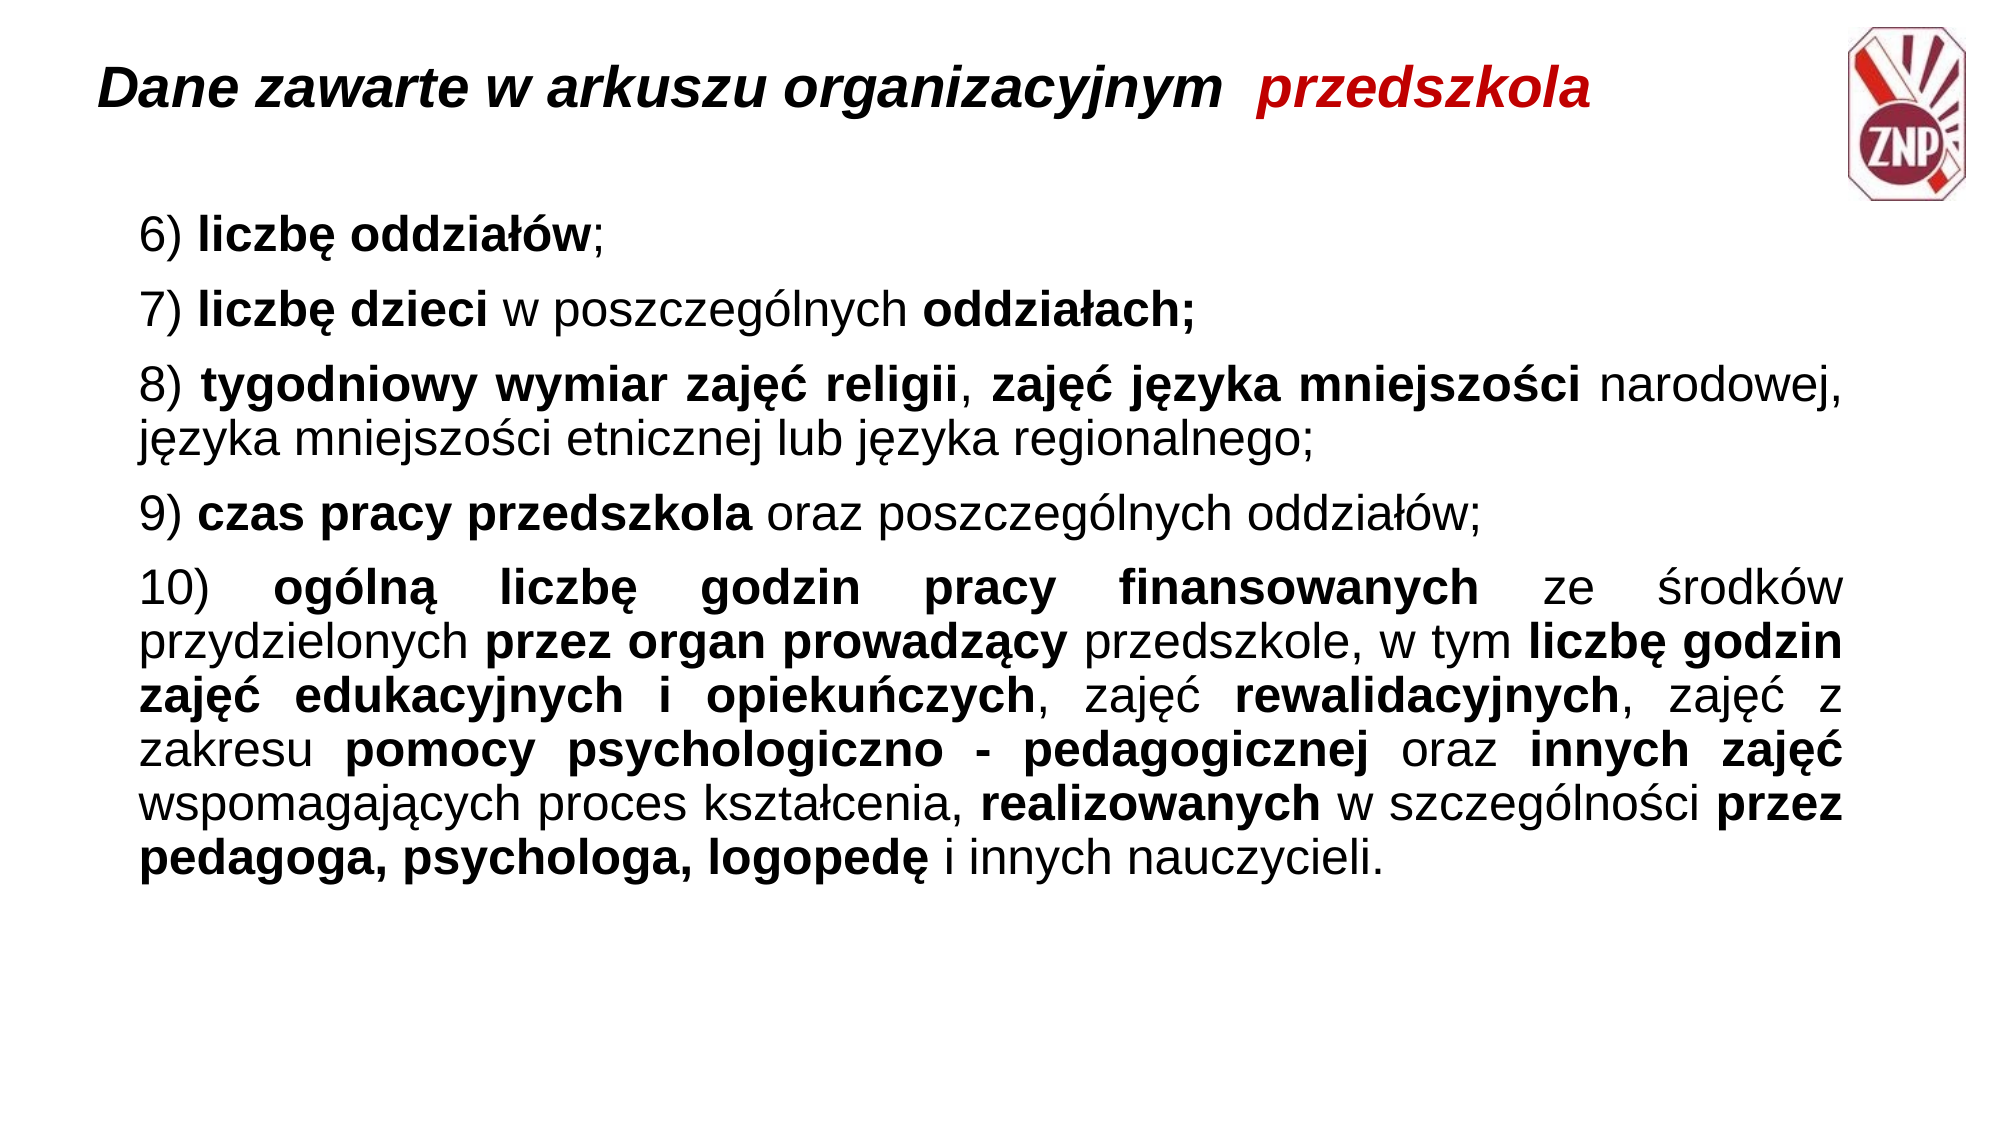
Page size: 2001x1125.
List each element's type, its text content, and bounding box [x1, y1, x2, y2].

title Dane zawarte w arkuszu organizacyjnym przedszkola [82, 18, 1859, 160]
picture [1848, 27, 1966, 201]
list 6) liczbę oddziałów; 7) liczbę dzieci w poszczególnych oddziałach; 8) tygodniowy wymiar zajęć religii, zajęć języka mniejszości narodowej, języka mniejszości etnicznej lub języka regionalnego; 9) czas pracy przedszkola oraz poszczególnych oddziałów; 10) ogólną liczbę godzin pracy finansowanych ze środków przydzielonych przez organ prowadzący przedszkole, w tym liczbę godzin zajęć edukacyjnych i opiekuńczych, zajęć rewalidacyjnych, zajęć z zakresu pomocy psychologiczno - pedagogicznej oraz innych zajęć wspomagających proces kształcenia, realizowanych w szczególności przez pedagoga, psychologa, logopedę i innych nauczycieli. [123, 200, 1859, 1082]
